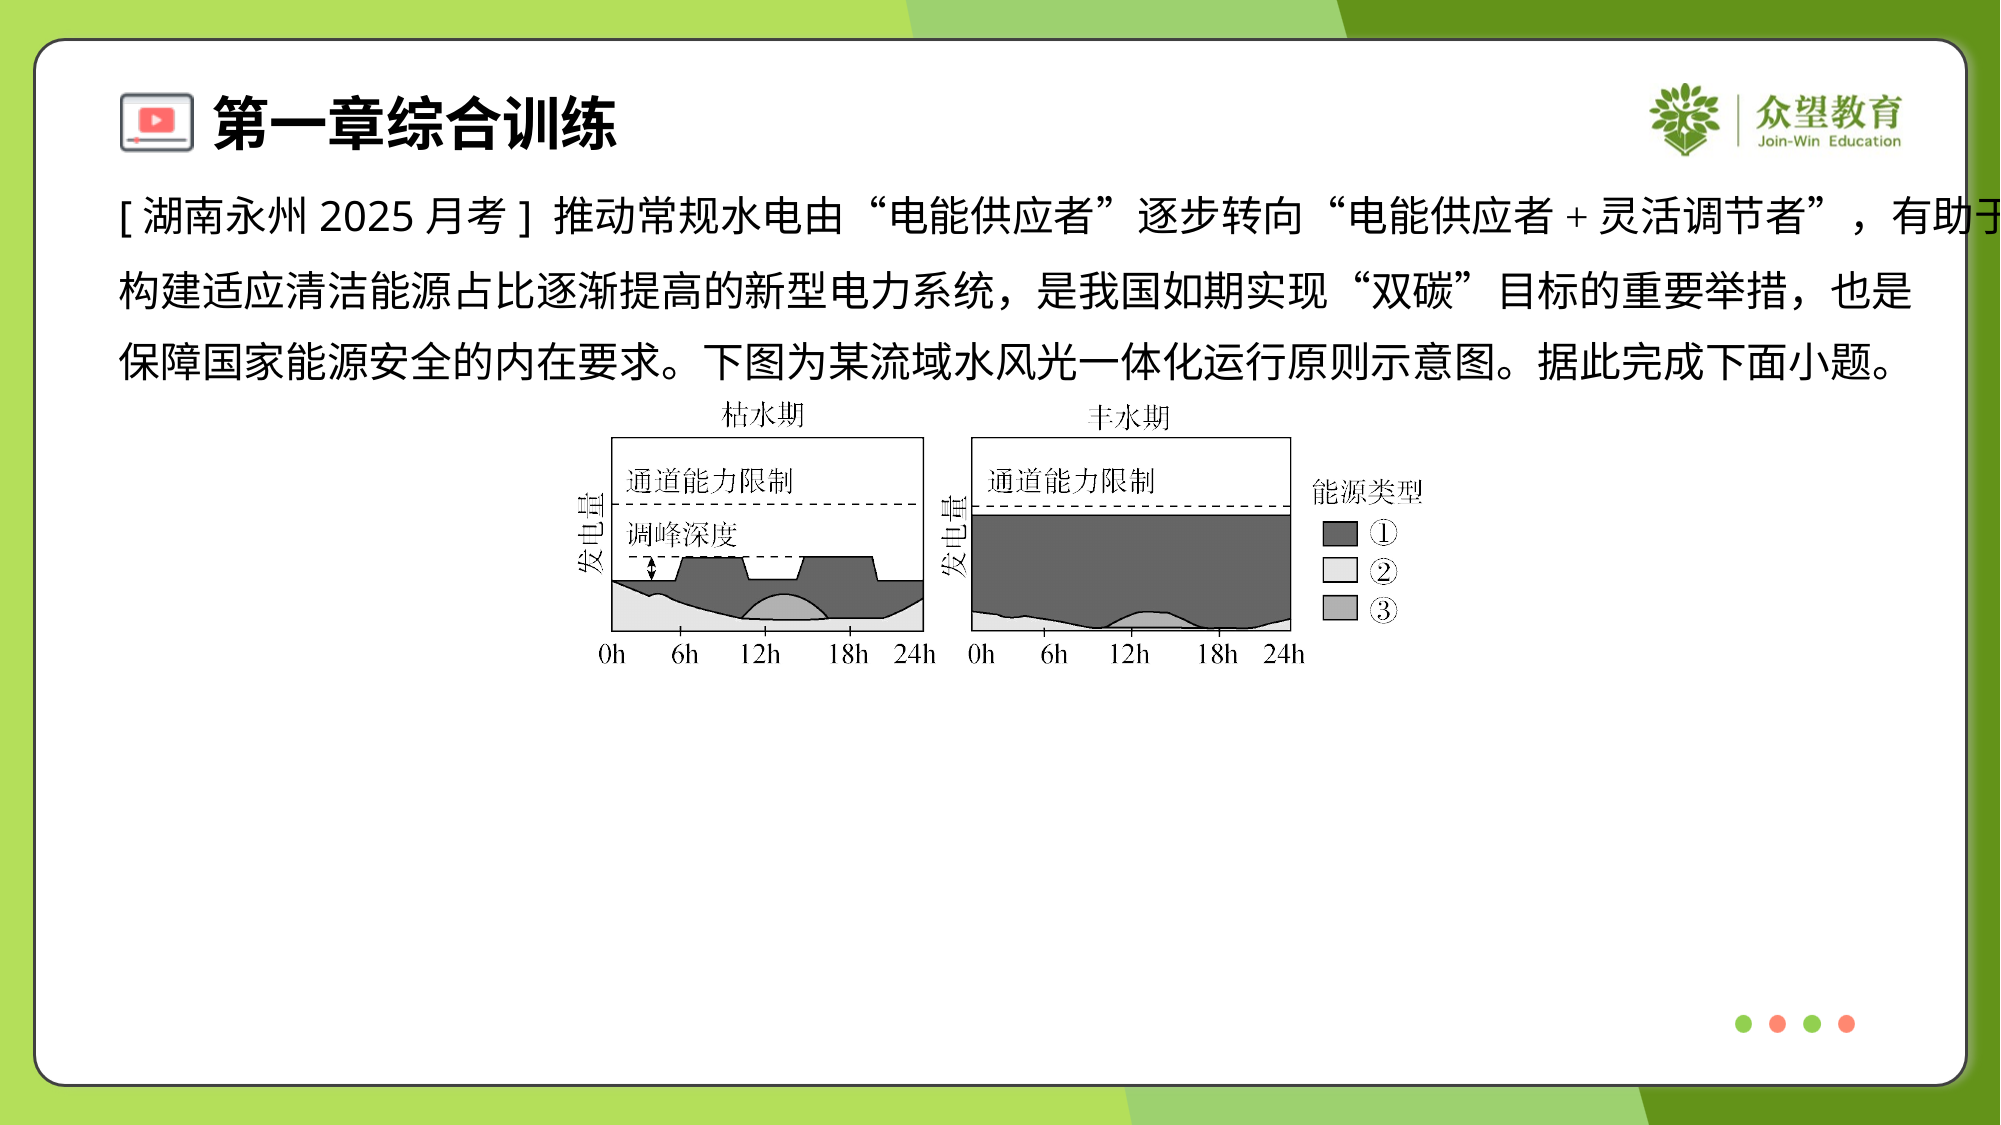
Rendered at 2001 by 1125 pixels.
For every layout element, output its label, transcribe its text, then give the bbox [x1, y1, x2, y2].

picture [0, 0, 2000, 1125]
text_box [湖南永州2025月考] 推动常规水电由“电能供应者”逐步转向“电能供应者+灵活调节者”，有助于 构建适应清洁能源占比逐渐提高的新型电力系统，是我国如期实现“双碳”目标的重要举措，也是 保障国家能源安全的内在要求。下图为某流域水风光一体化运行原则示意图。据此完成下面小题。 [118, 164, 1883, 379]
